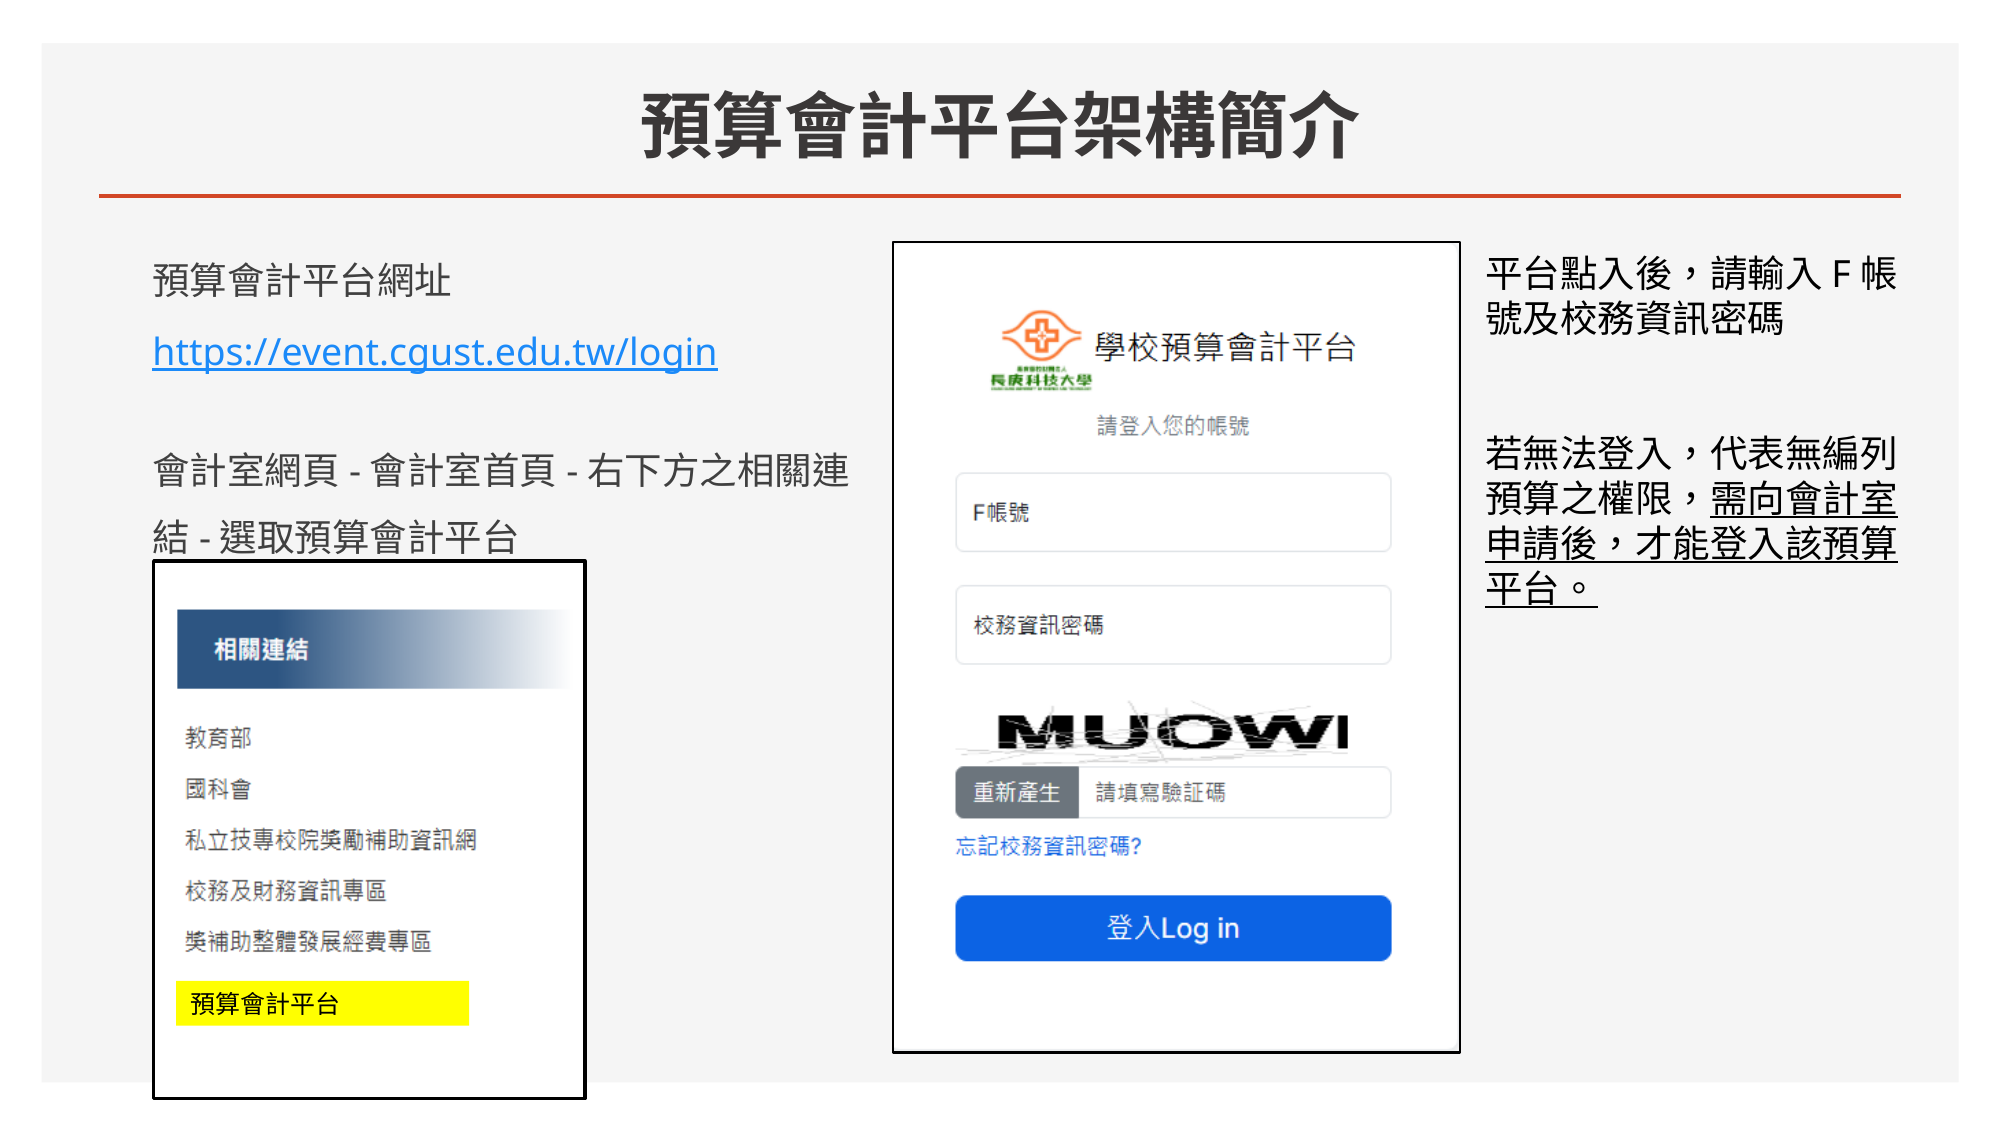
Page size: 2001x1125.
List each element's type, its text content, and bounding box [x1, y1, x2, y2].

title 預算會計平台架構簡介 [625, 61, 1787, 181]
picture [155, 562, 584, 1097]
list 預算會計平台網址https://event.cgust.edu.tw/login 會計室網頁-會計室首頁-右下方之相關連結-選取預算會計平台 [137, 227, 883, 497]
text_box 平台點入後，請輸入F帳號及校務資訊密碼 若無法登入，代表無編列預算之權限，需向會計室申請後，才能登入該預算平台。 [1470, 242, 1945, 618]
picture [894, 242, 1459, 1052]
